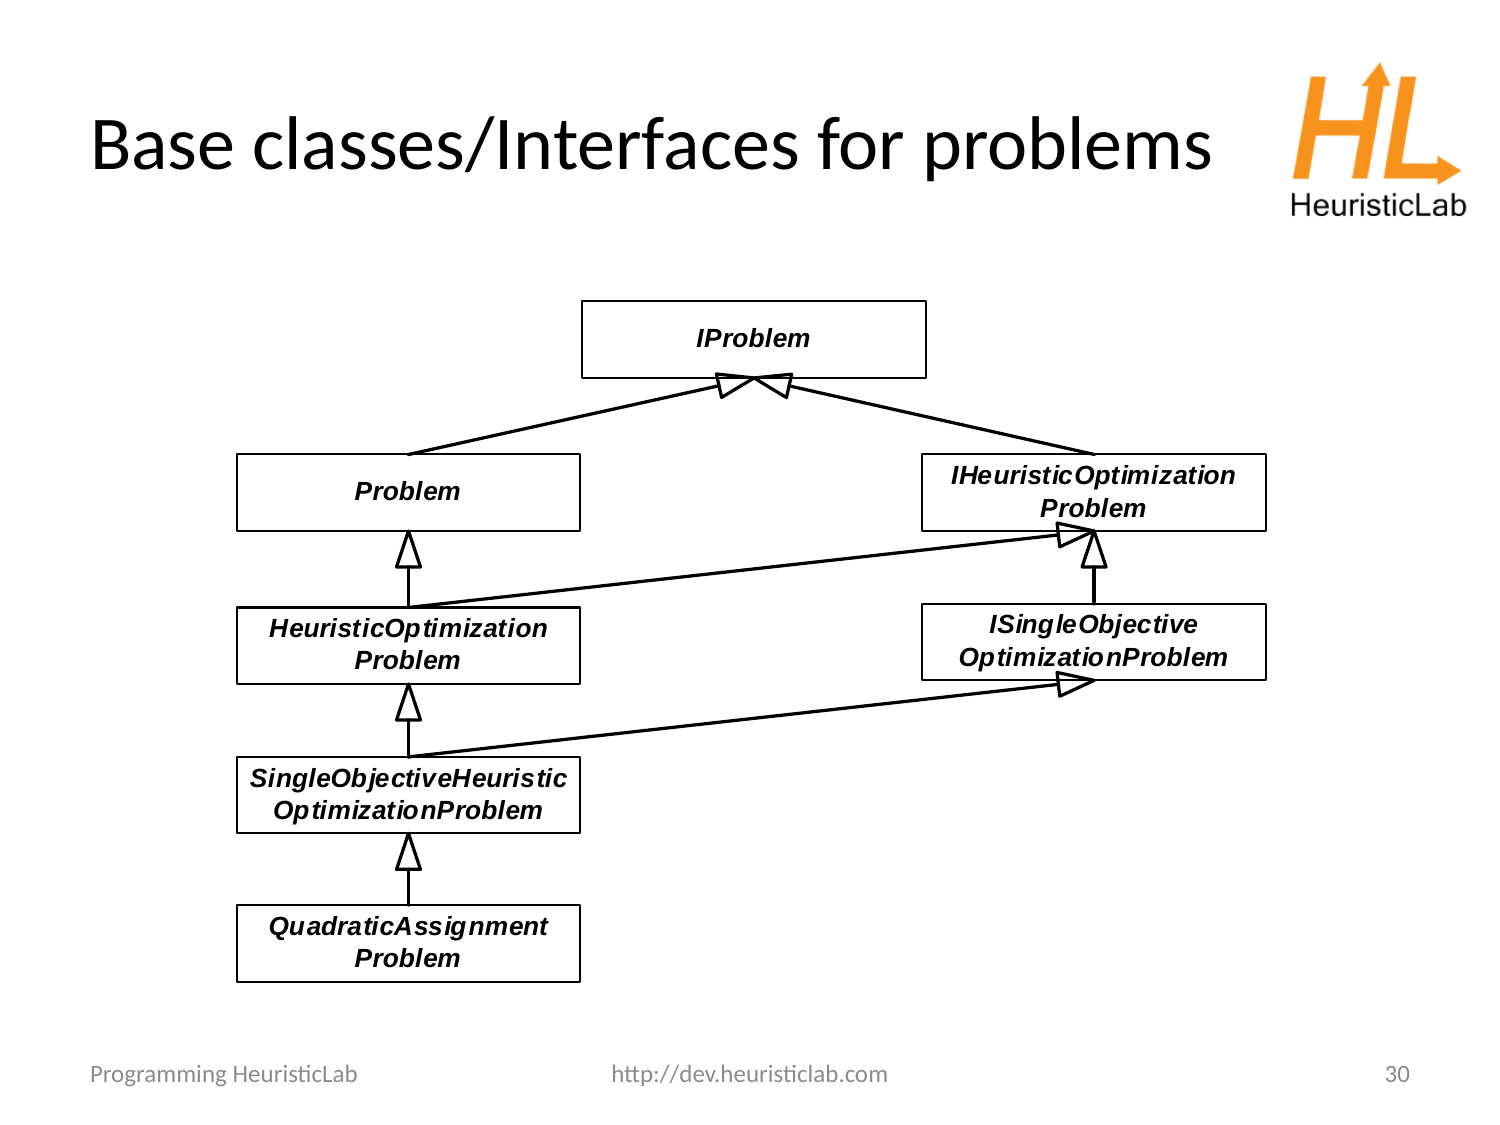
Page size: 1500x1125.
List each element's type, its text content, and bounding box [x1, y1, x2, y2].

picture [232, 297, 1268, 988]
picture [1281, 27, 1474, 244]
slide_number 30 [1074, 1042, 1425, 1103]
title Base classes/Interfaces for problems [75, 45, 1282, 233]
slide_number Programming HeuristicLab [75, 1042, 425, 1103]
footer http://dev.heuristiclab.com [512, 1042, 988, 1103]
